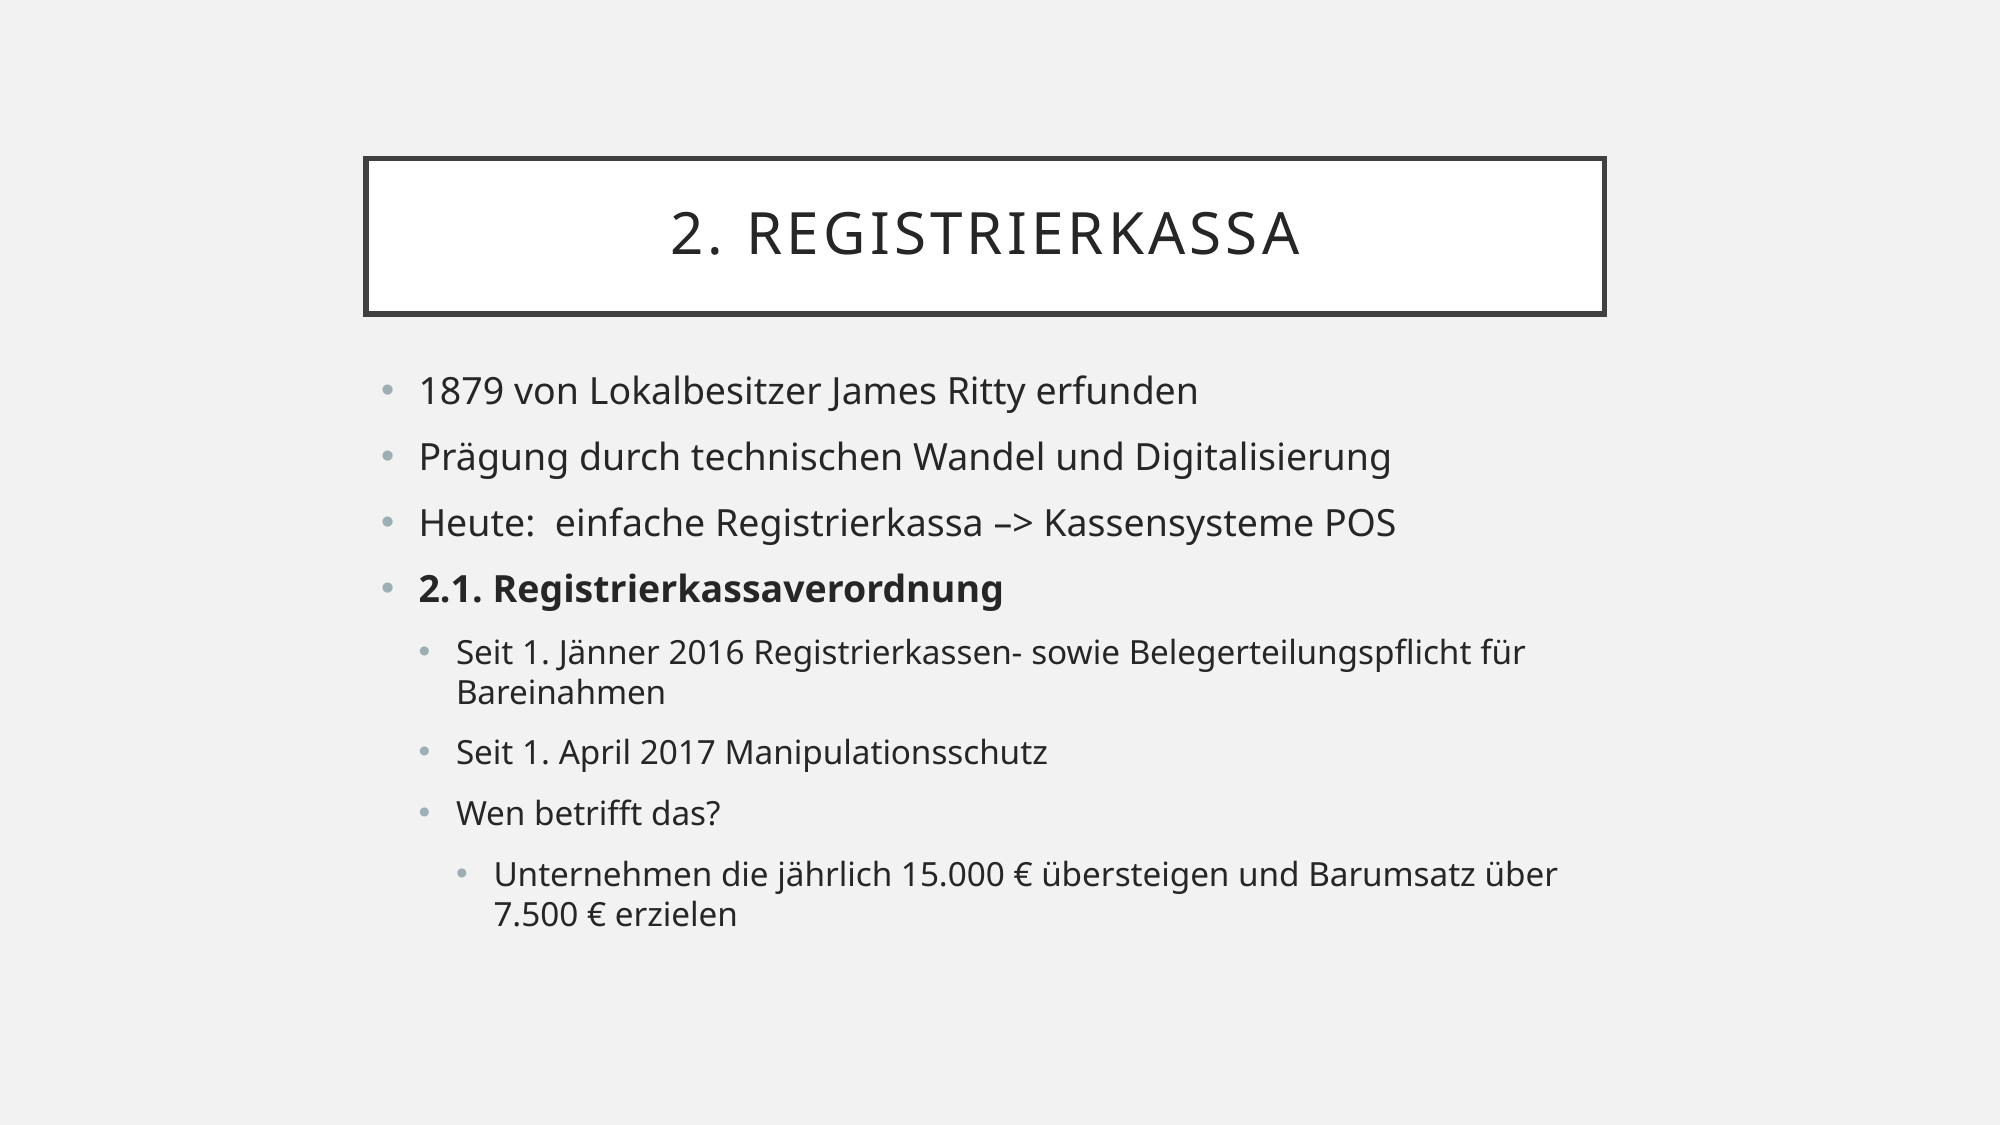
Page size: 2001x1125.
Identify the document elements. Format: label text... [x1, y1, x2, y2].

title 2. RegistrierKassa [363, 156, 1607, 317]
list 1879 von Lokalbesitzer James Ritty erfunden Prägung durch technischen Wandel und Digitalisierung Heute: einfache Registrierkassa –> Kassensysteme POS 2.1. Registrierkassaverordnung Seit 1. Jänner 2016 Registrierkassen- sowie Belegerteilungspflicht für Bareinahmen Seit 1. April 2017 Manipulationsschutz Wen betrifft das? Unternehmen die jährlich 15.000 € übersteigen und Barumsatz über 7.500 € erzielen [366, 360, 1634, 942]
